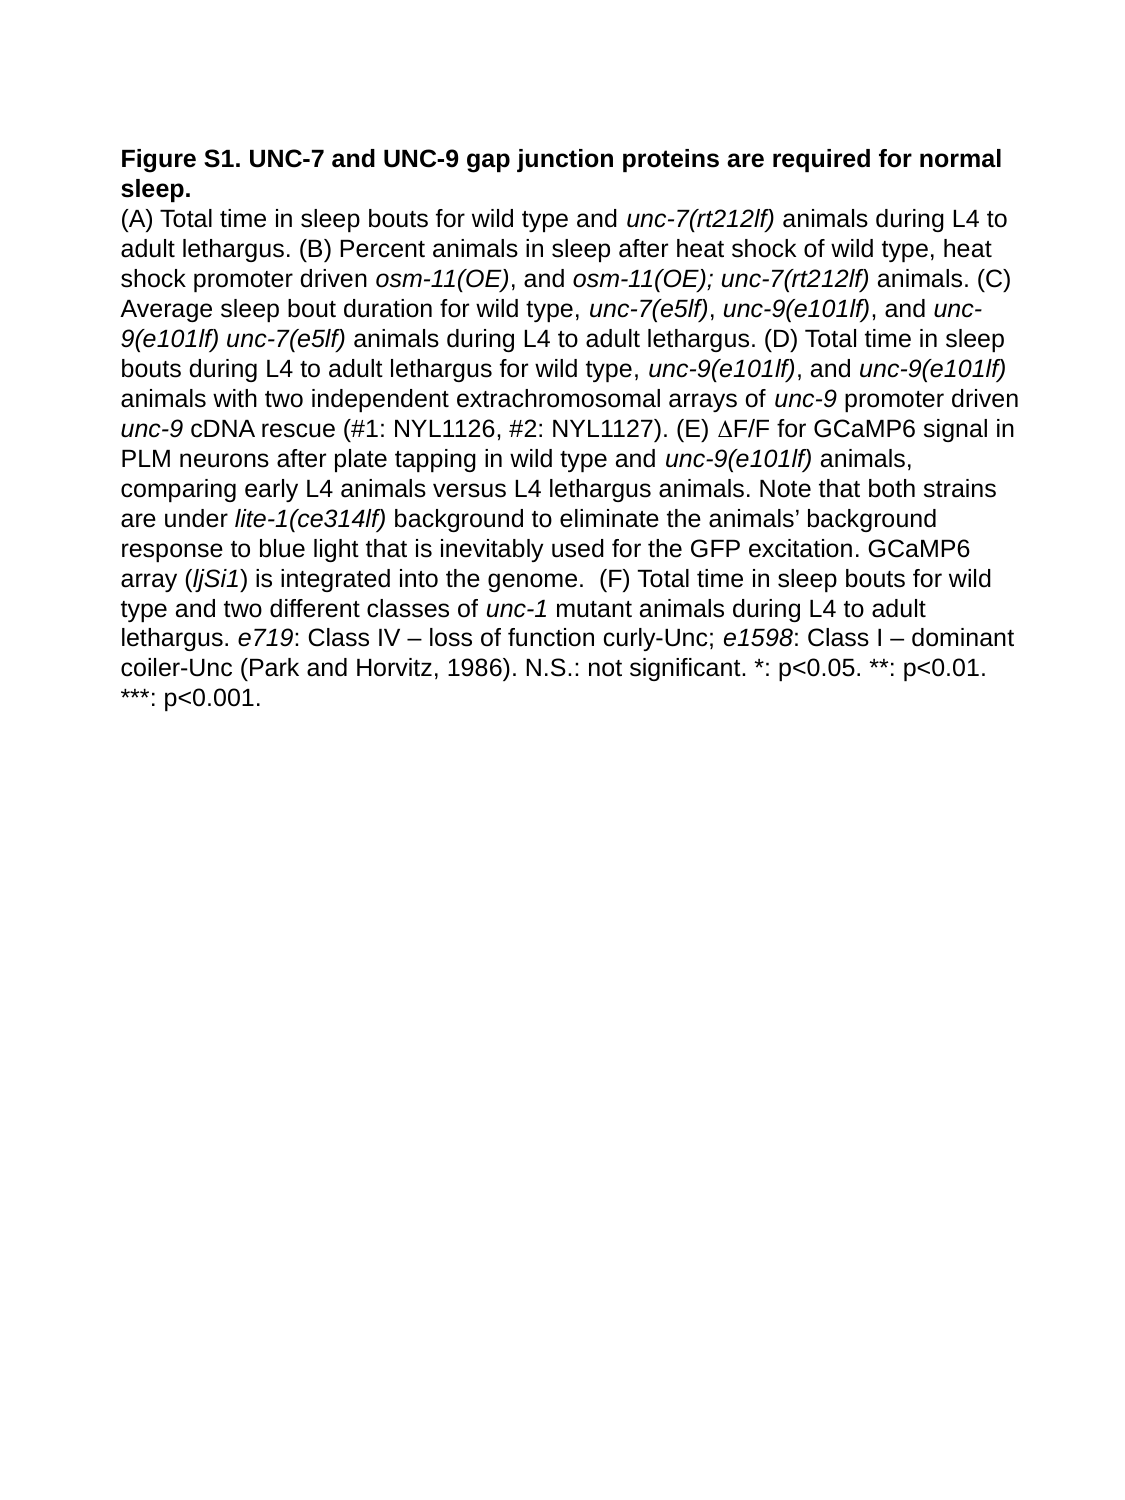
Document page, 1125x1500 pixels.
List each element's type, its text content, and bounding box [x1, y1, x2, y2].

text_box Figure S1. UNC-7 and UNC-9 gap junction proteins are required for normal sleep. (A) Total time in sleep bouts for wild type and unc-7(rt212lf) animals during L4 to adult lethargus. (B) Percent animals in sleep after heat shock of wild type, heat shock promoter driven osm-11(OE), and osm-11(OE); unc-7(rt212lf) animals. (C) Average sleep bout duration for wild type, unc-7(e5lf), unc-9(e101lf), and unc-9(e101lf) unc-7(e5lf) animals during L4 to adult lethargus. (D) Total time in sleep bouts during L4 to adult lethargus for wild type, unc-9(e101lf), and unc-9(e101lf) animals with two independent extrachromosomal arrays of unc-9 promoter driven unc-9 cDNA rescue (#1: NYL1126, #2: NYL1127). (E) F/F for GCaMP6 signal in PLM neurons after plate tapping in wild type and unc-9(e101lf) animals, comparing early L4 animals versus L4 lethargus animals. Note that both strains are under lite-1(ce314lf) background to eliminate the animals’ background response to blue light that is inevitably used for the GFP excitation. GCaMP6 array (ljSi1) is integrated into the genome. (F) Total time in sleep bouts for wild type and two different classes of unc-1 mutant animals during L4 to adult lethargus. e719: Class IV – loss of function curly-Unc; e1598: Class I – dominant coiler-Unc (Park and Horvitz, 1986). N.S.: not significant. *: p<0.05. **: p<0.01. ***: p<0.001. [105, 135, 1039, 750]
